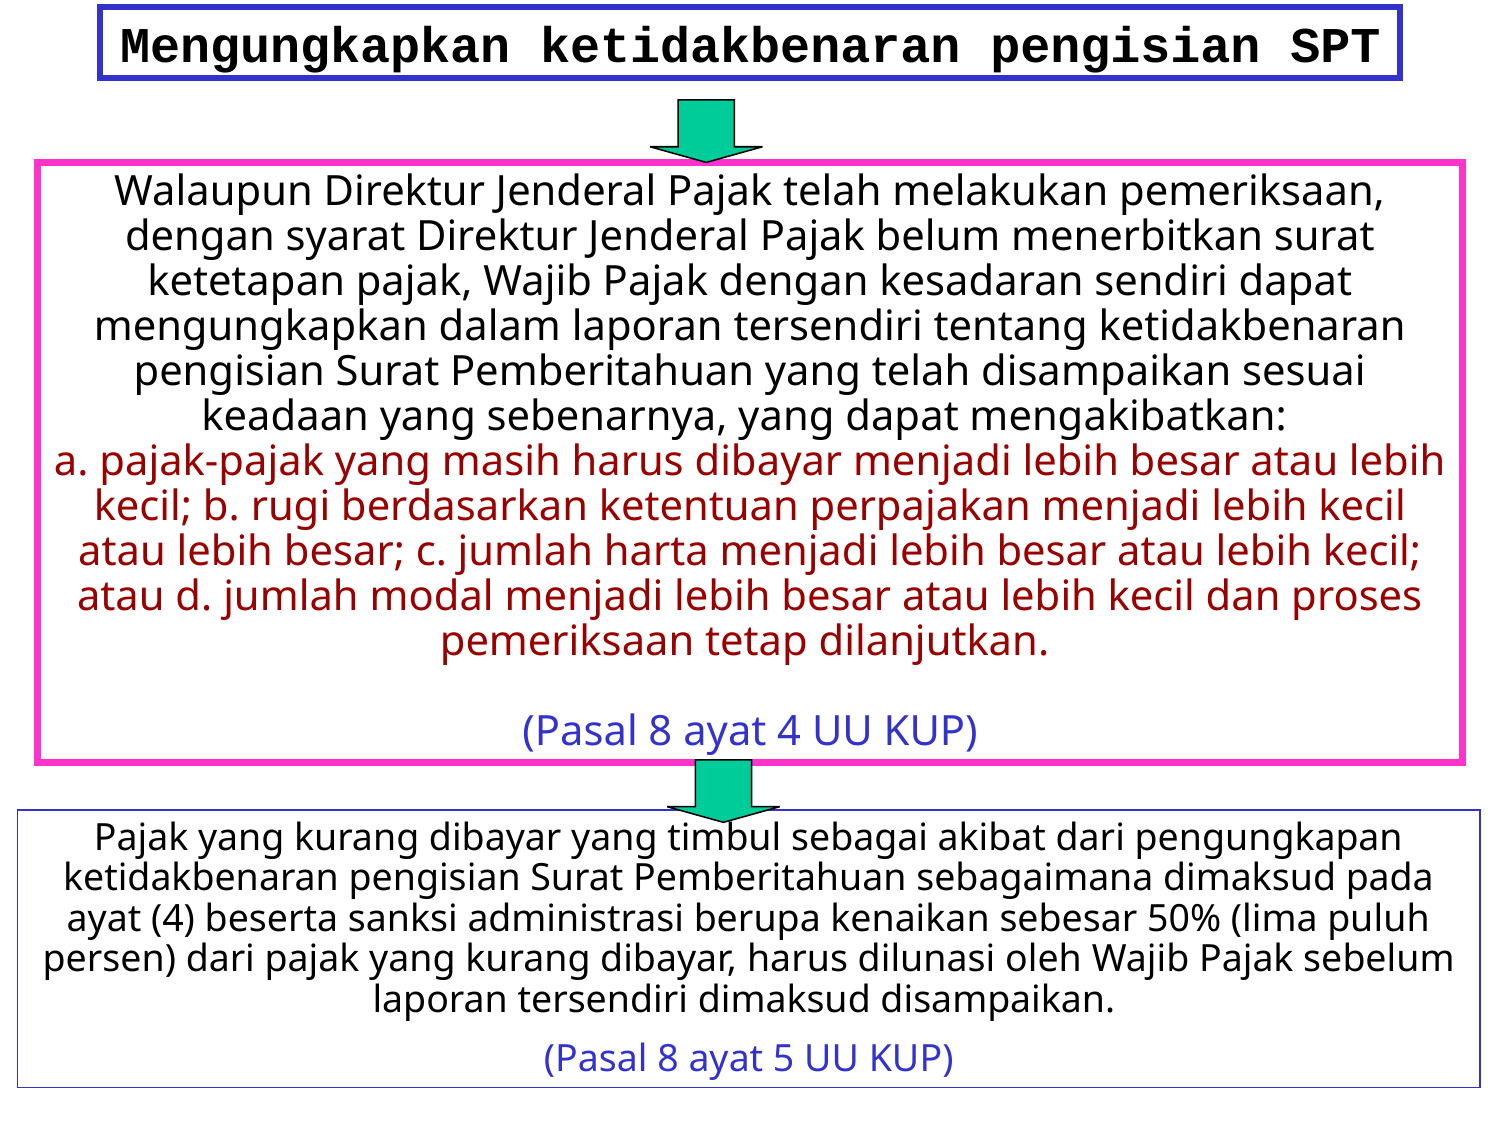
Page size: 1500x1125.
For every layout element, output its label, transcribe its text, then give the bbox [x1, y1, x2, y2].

text_box Pajak yang kurang dibayar yang timbul sebagai akibat dari pengungkapan ketidakbenaran pengisian Surat Pemberitahuan sebagaimana dimaksud pada ayat (4) beserta sanksi administrasi berupa kenaikan sebesar 50% (lima puluh persen) dari pajak yang kurang dibayar, harus dilunasi oleh Wajib Pajak sebelum laporan tersendiri dimaksud disampaikan. (Pasal 8 ayat 5 UU KUP) [17, 809, 1481, 1088]
text_box [650, 99, 763, 163]
title Mengungkapkan ketidakbenaran pengisian SPT [100, 6, 1400, 79]
text_box Walaupun Direktur Jenderal Pajak telah melakukan pemeriksaan, dengan syarat Direktur Jenderal Pajak belum menerbitkan surat ketetapan pajak, Wajib Pajak dengan kesadaran sendiri dapat mengungkapkan dalam laporan tersendiri tentang ketidakbenaran pengisian Surat Pemberitahuan yang telah disampaikan sesuai keadaan yang sebenarnya, yang dapat mengakibatkan: a. pajak-pajak yang masih harus dibayar menjadi lebih besar atau lebih kecil; b. rugi berdasarkan ketentuan perpajakan menjadi lebih kecil atau lebih besar; c. jumlah harta menjadi lebih besar atau lebih kecil; atau d. jumlah modal menjadi lebih besar atau lebih kecil dan proses pemeriksaan tetap dilanjutkan. (Pasal 8 ayat 4 UU KUP) [37, 162, 1463, 763]
text_box [667, 759, 780, 823]
